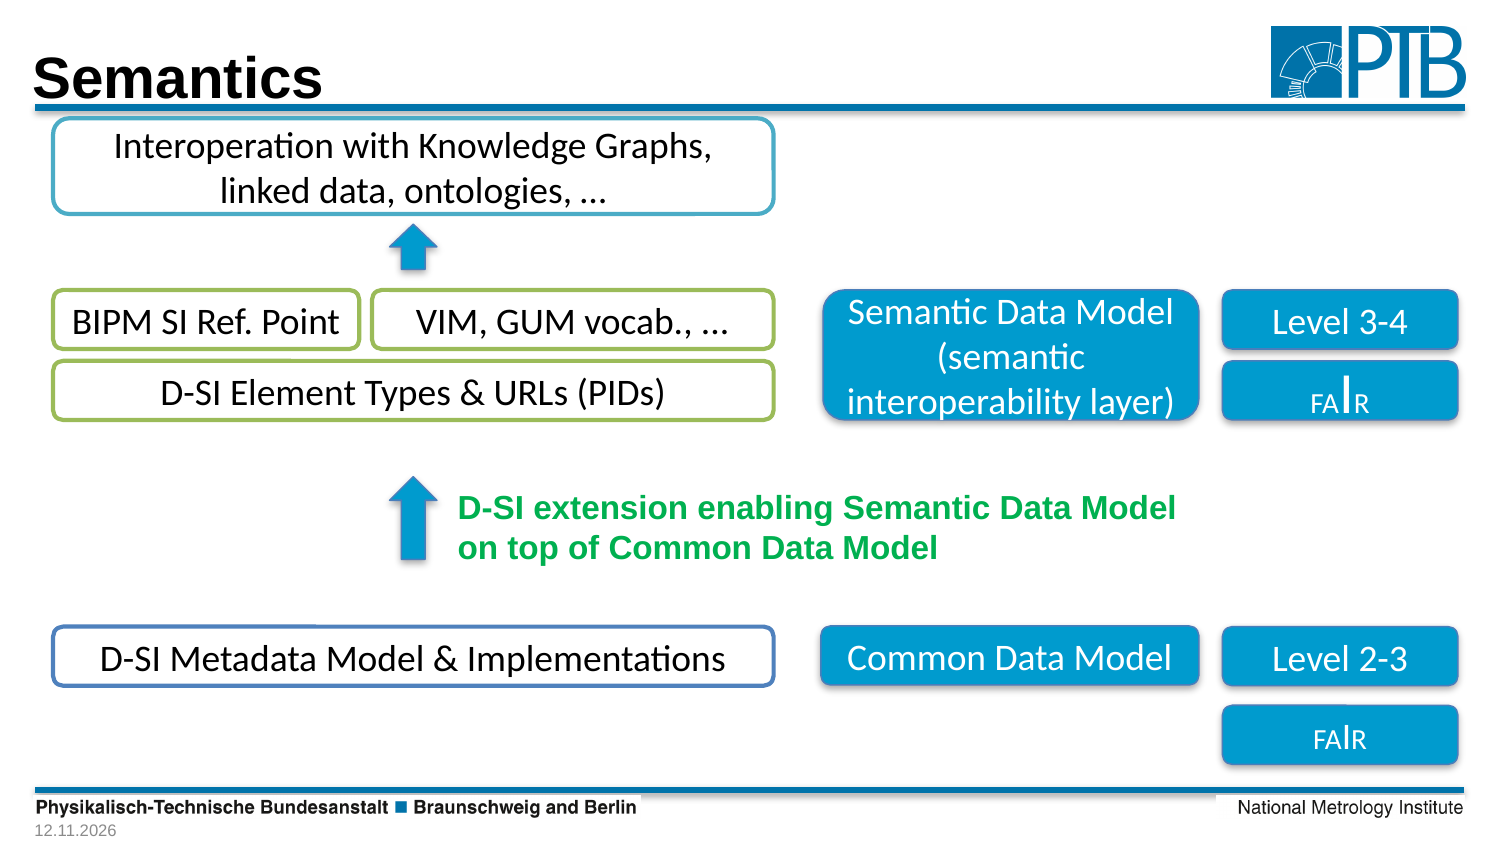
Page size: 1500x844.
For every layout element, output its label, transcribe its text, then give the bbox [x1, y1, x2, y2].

picture [33, 795, 641, 815]
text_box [389, 476, 1235, 575]
text_box Level 2-3 [1221, 625, 1459, 687]
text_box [52, 289, 1459, 421]
title Semantics [17, 26, 1459, 123]
picture [1459, 26, 1467, 75]
text_box FAIR [1221, 704, 1459, 766]
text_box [52, 118, 774, 270]
text_box D-SI Metadata Model & Implementations [50, 624, 776, 688]
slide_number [19, 815, 669, 844]
text_box Common Data Model [820, 625, 1200, 686]
picture [1216, 795, 1465, 819]
picture [1459, 80, 1467, 98]
